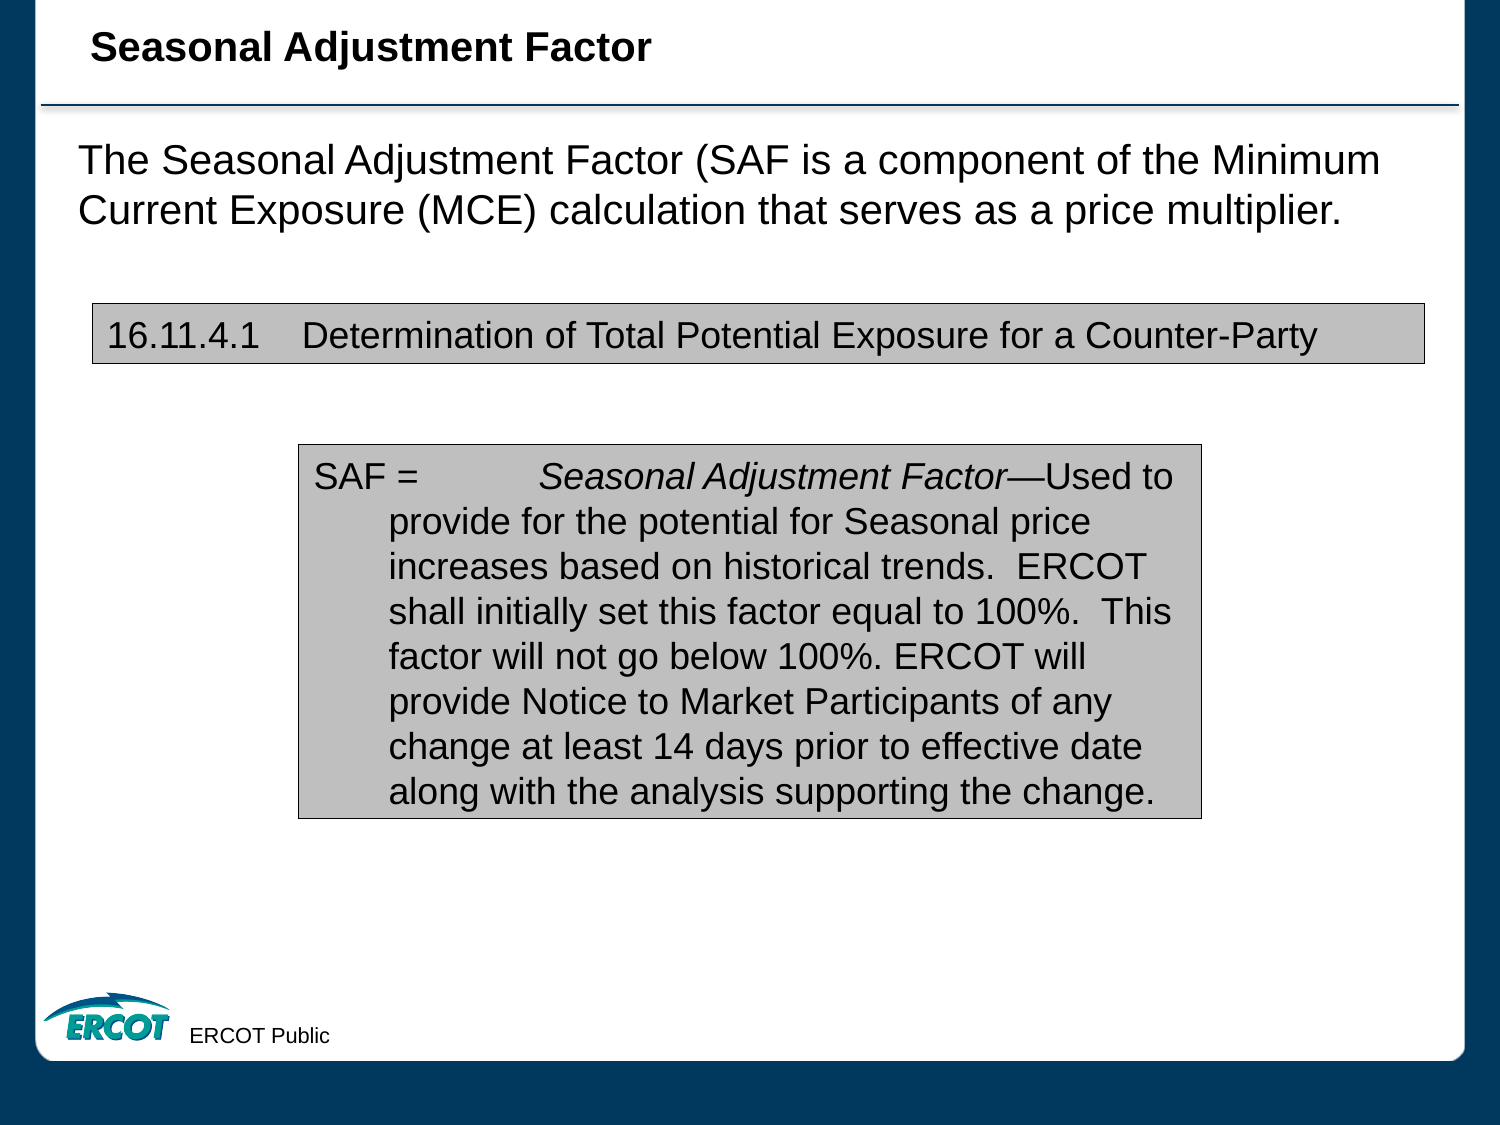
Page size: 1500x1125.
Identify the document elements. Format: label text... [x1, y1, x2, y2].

title Seasonal Adjustment Factor [75, 0, 1425, 89]
picture [40, 988, 174, 1045]
text_box SAF = Seasonal Adjustment Factor—Used to provide for the potential for Seasonal price increases based on historical trends. ERCOT shall initially set this factor equal to 100%. This factor will not go below 100%. ERCOT will provide Notice to Market Participants of any change at least 14 days prior to effective date along with the analysis supporting the change. [298, 444, 1202, 819]
text_box 16.11.4.1 Determination of Total Potential Exposure for a Counter-Party [92, 303, 1425, 364]
list The Seasonal Adjustment Factor (SAF is a component of the Minimum Current Exposure (MCE) calculation that serves as a price multiplier. [63, 125, 1446, 248]
text_box ERCOT Public [174, 988, 1302, 1056]
